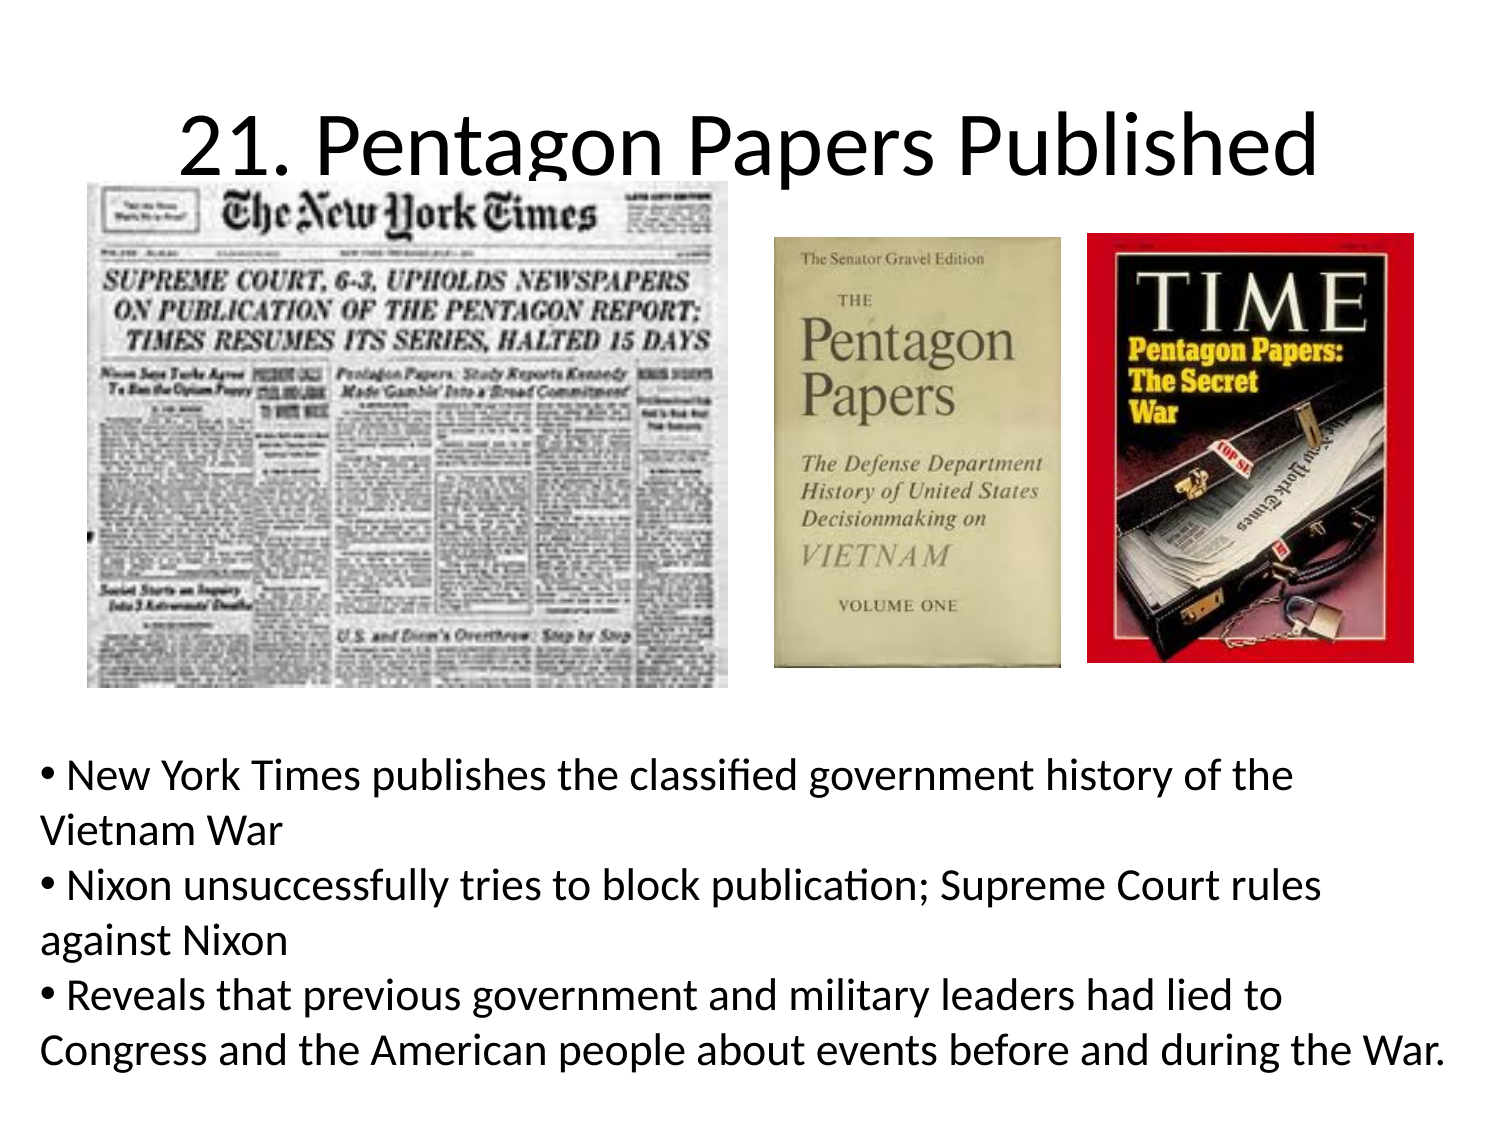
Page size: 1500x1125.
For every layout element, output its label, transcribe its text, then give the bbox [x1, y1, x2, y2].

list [87, 181, 729, 688]
picture [1087, 233, 1414, 663]
text_box New York Times publishes the classified government history of the Vietnam War Nixon unsuccessfully tries to block publication; Supreme Court rules against Nixon Reveals that previous government and military leaders had lied to Congress and the American people about events before and during the War. [24, 737, 1475, 1083]
title 21. Pentagon Papers Published [75, 45, 1425, 233]
picture [774, 237, 1062, 668]
